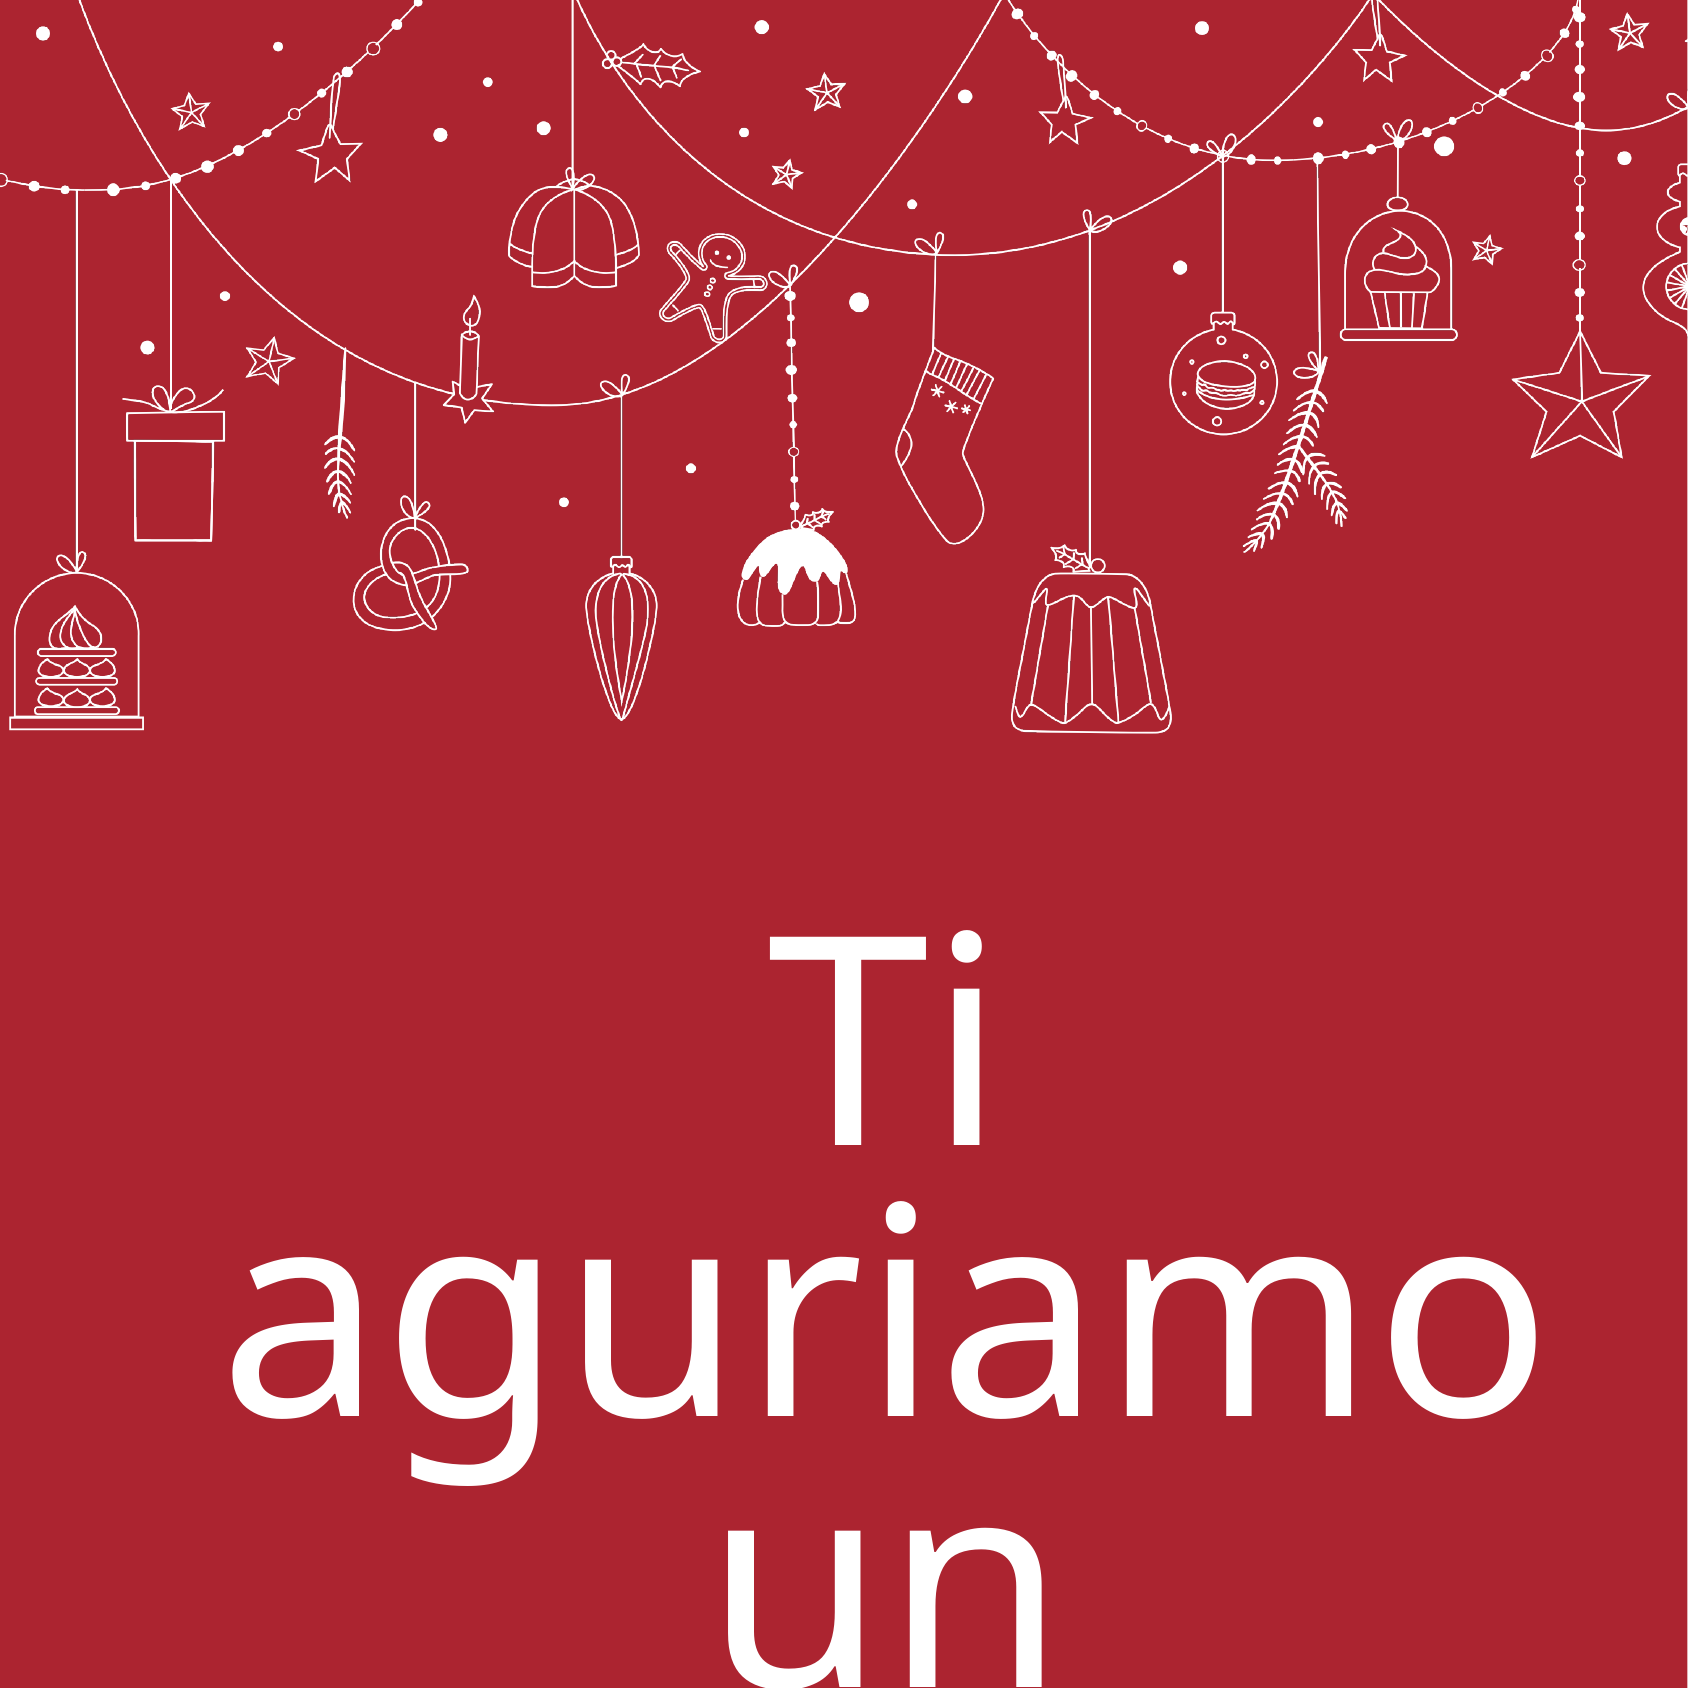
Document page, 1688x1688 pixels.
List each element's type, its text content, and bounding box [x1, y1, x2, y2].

text_box Ti aguriamo un delizioso… [136, 925, 1636, 1688]
picture [0, 0, 1688, 757]
